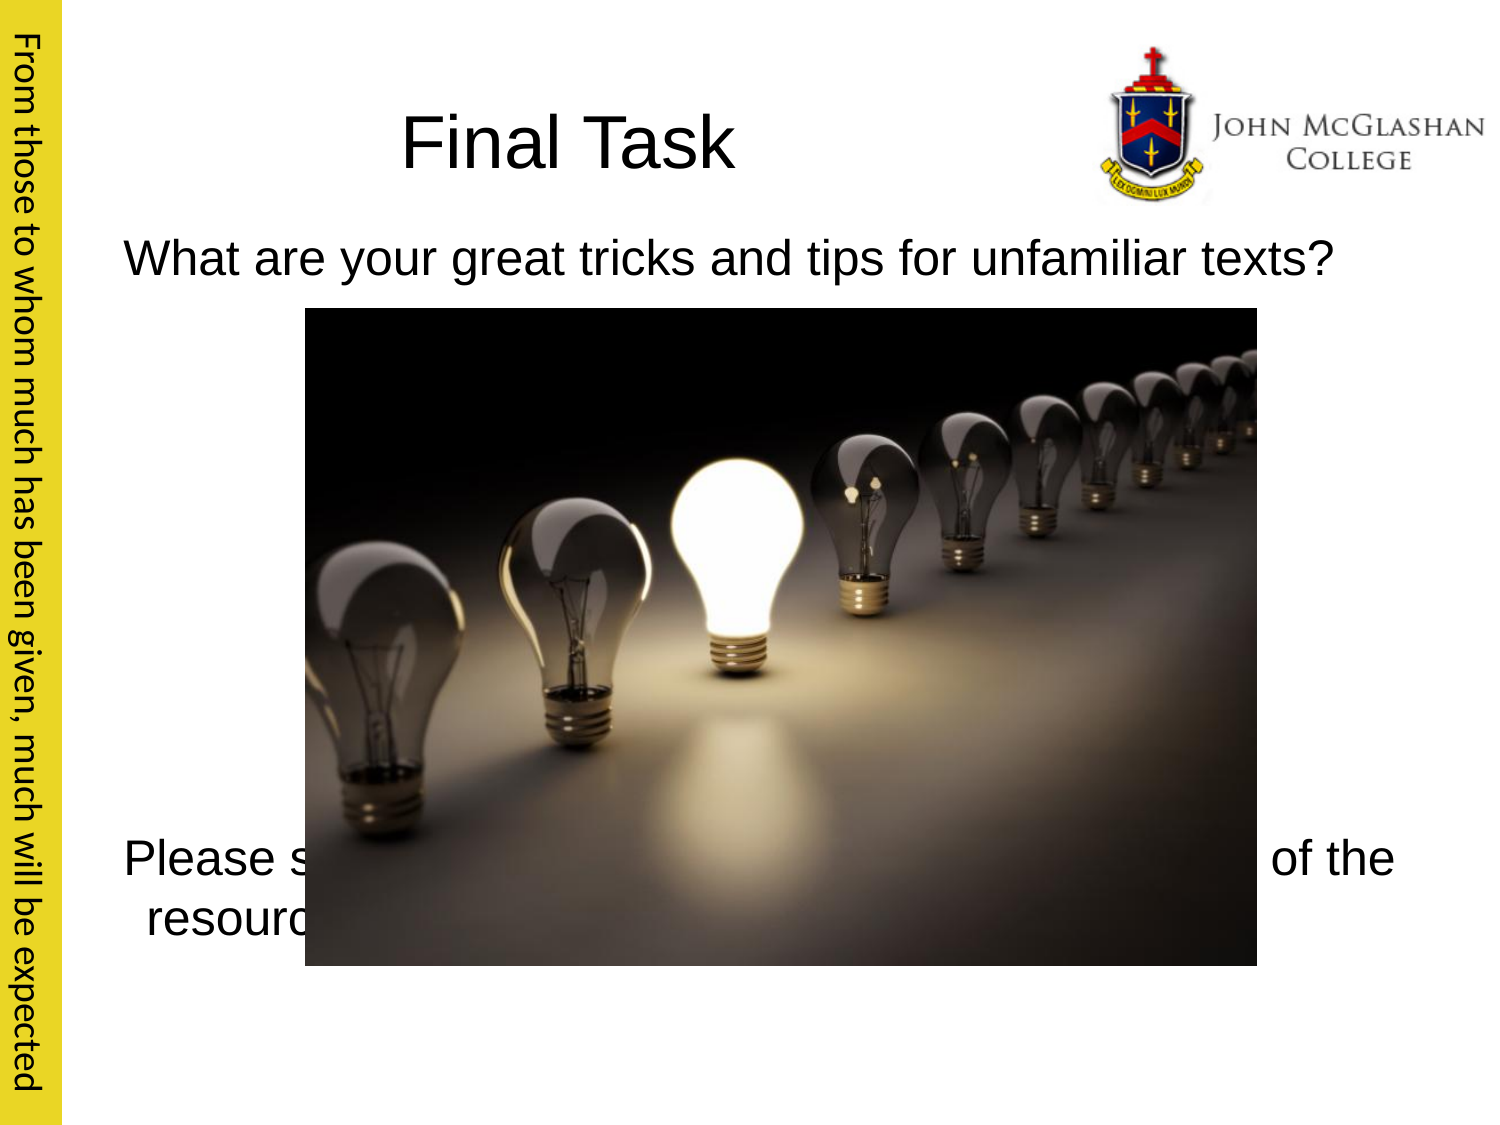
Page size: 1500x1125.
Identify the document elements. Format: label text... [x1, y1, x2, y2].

picture [304, 308, 1258, 967]
title Final Task [61, 45, 1075, 233]
list What are your great tricks and tips for unfamiliar texts? Please share a successful strategy onto the bottom of the resource sheet. [75, 210, 1425, 954]
picture [1092, 44, 1487, 206]
